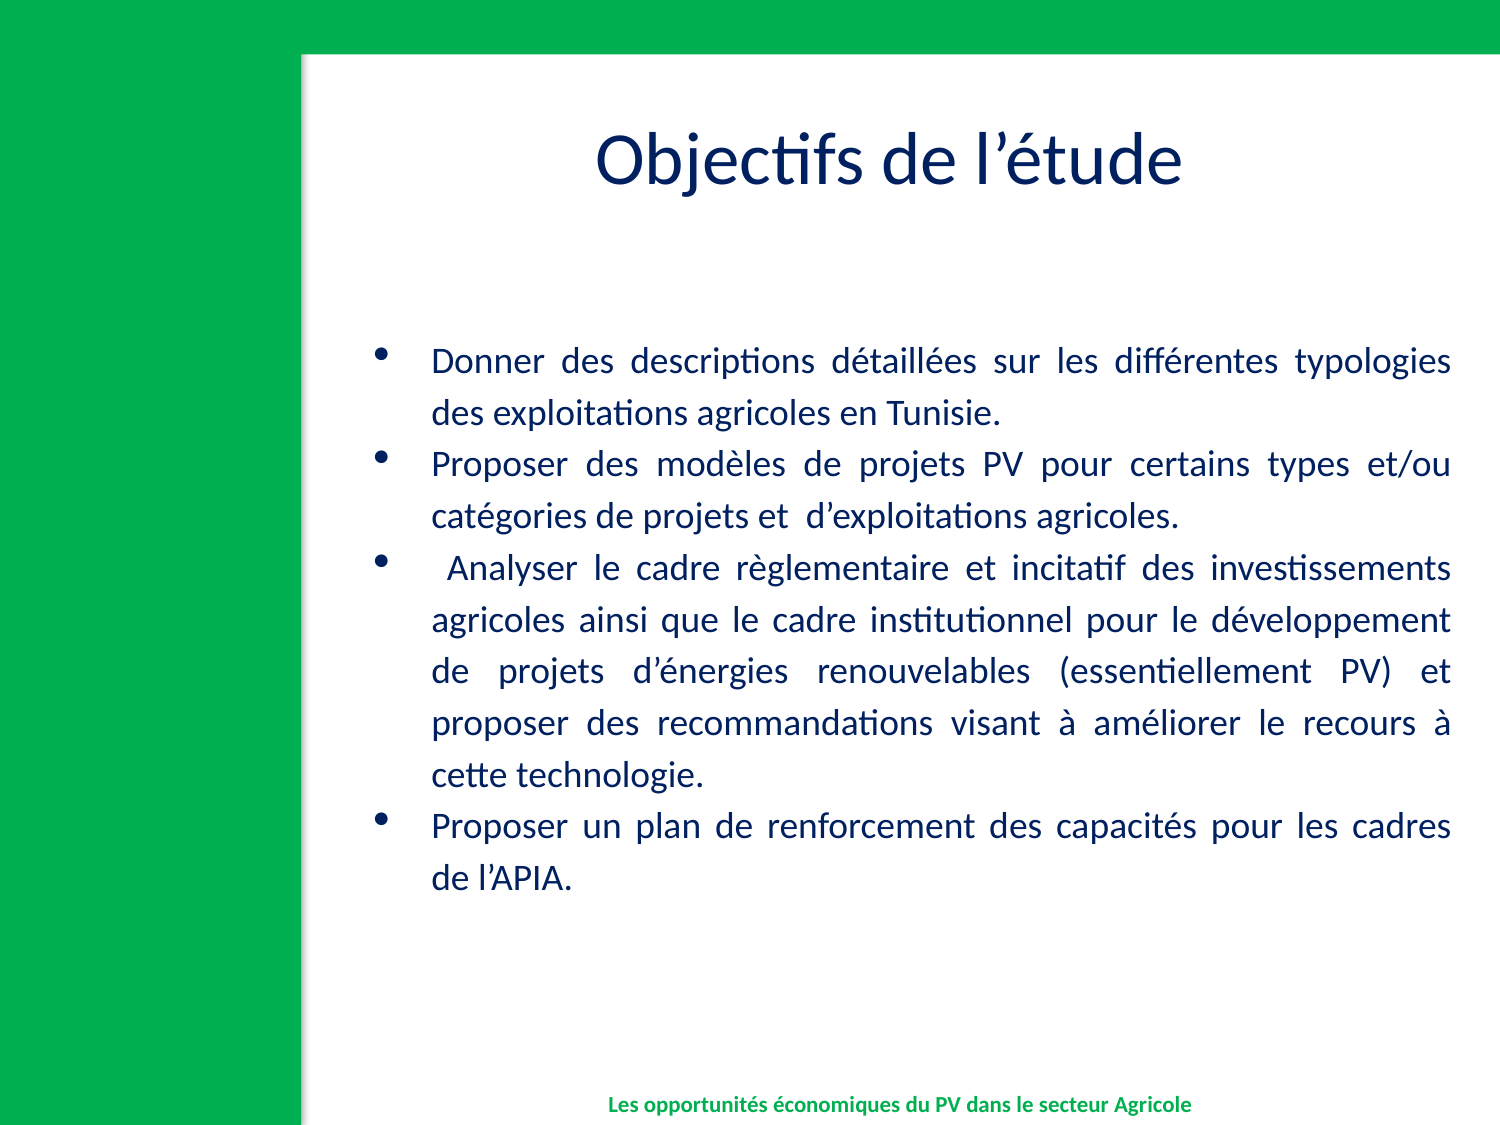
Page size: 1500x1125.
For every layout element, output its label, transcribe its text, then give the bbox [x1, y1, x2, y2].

text_box Donner des descriptions détaillées sur les différentes typologies des exploitations agricoles en Tunisie. Proposer des modèles de projets PV pour certains types et/ou catégories de projets et d’exploitations agricoles. Analyser le cadre règlementaire et incitatif des investissements agricoles ainsi que le cadre institutionnel pour le développement de projets d’énergies renouvelables (essentiellement PV) et proposer des recommandations visant à améliorer le recours à cette technologie. Proposer un plan de renforcement des capacités pour les cadres de l’APIA. [360, 321, 1468, 906]
text_box Objectifs de l’étude [371, 101, 1408, 196]
